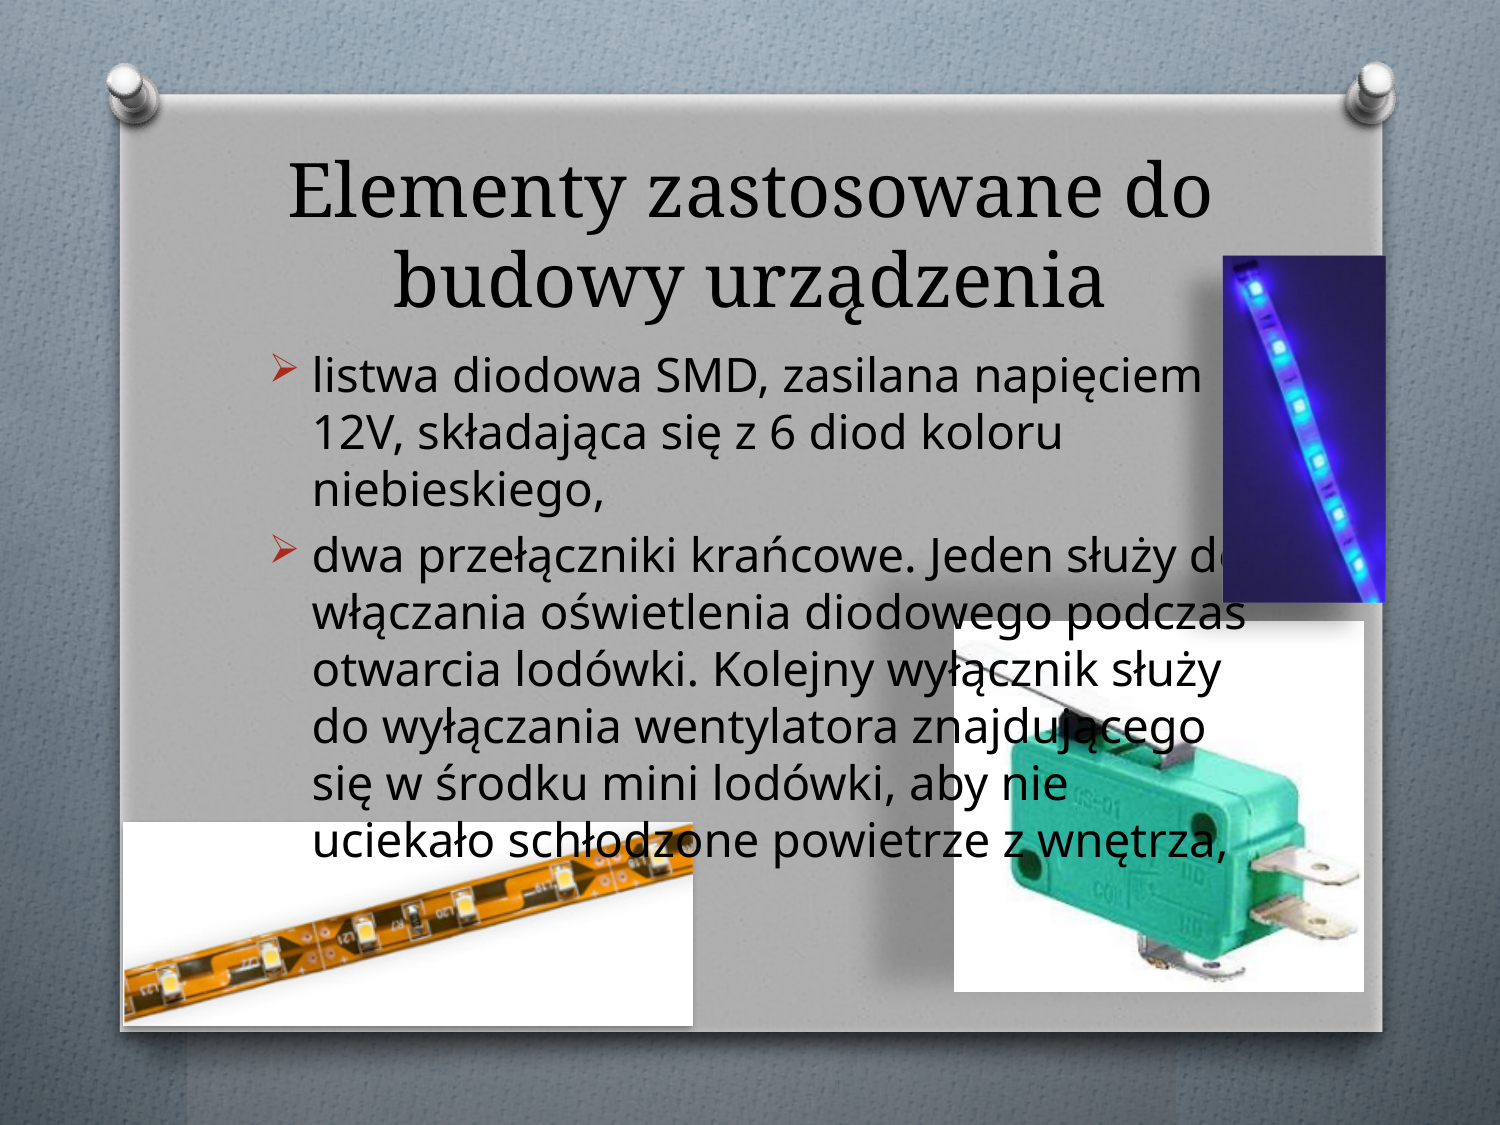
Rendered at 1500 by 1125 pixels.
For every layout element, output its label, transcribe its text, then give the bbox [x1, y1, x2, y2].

list listwa diodowa SMD, zasilana napięciem 12V, składająca się z 6 diod koloru niebieskiego, dwa przełączniki krańcowe. Jeden służy do włączania oświetlenia diodowego podczas otwarcia lodówki. Kolejny wyłącznik służy do wyłączania wentylatora znajdującego się w środku mini lodówki, aby nie uciekało schłodzone powietrze z wnętrza, [253, 337, 1178, 929]
picture [954, 621, 1365, 993]
picture [123, 822, 693, 1026]
picture [75, 29, 198, 153]
title Elementy zastosowane do budowy urządzenia [179, 134, 1323, 332]
picture [1317, 35, 1439, 156]
picture [1129, 256, 1478, 602]
